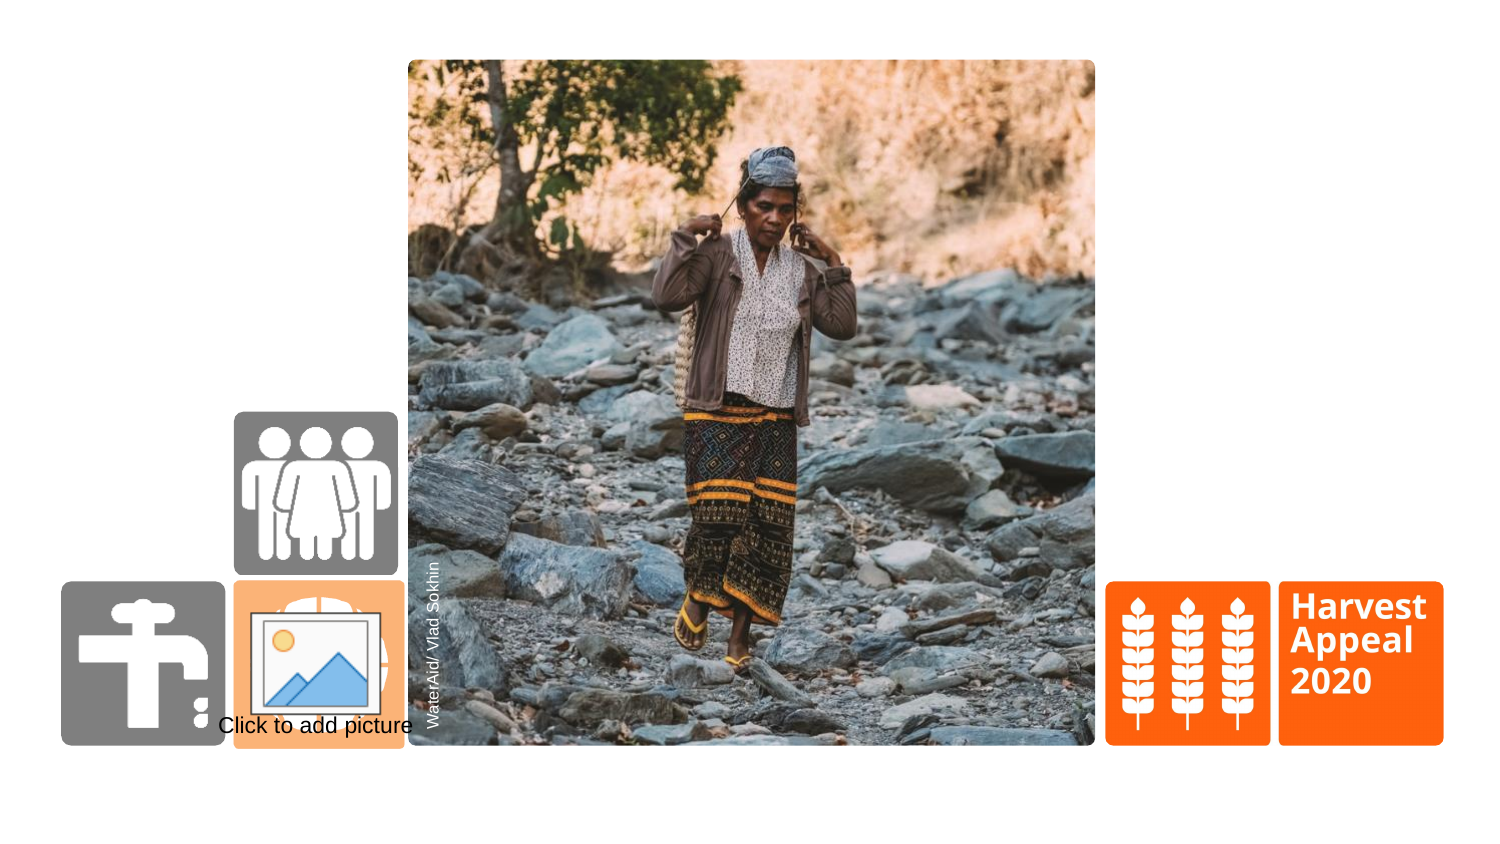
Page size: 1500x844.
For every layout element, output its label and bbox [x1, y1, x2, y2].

picture [1105, 581, 1444, 746]
picture [60, 581, 226, 746]
picture [227, 59, 1096, 755]
